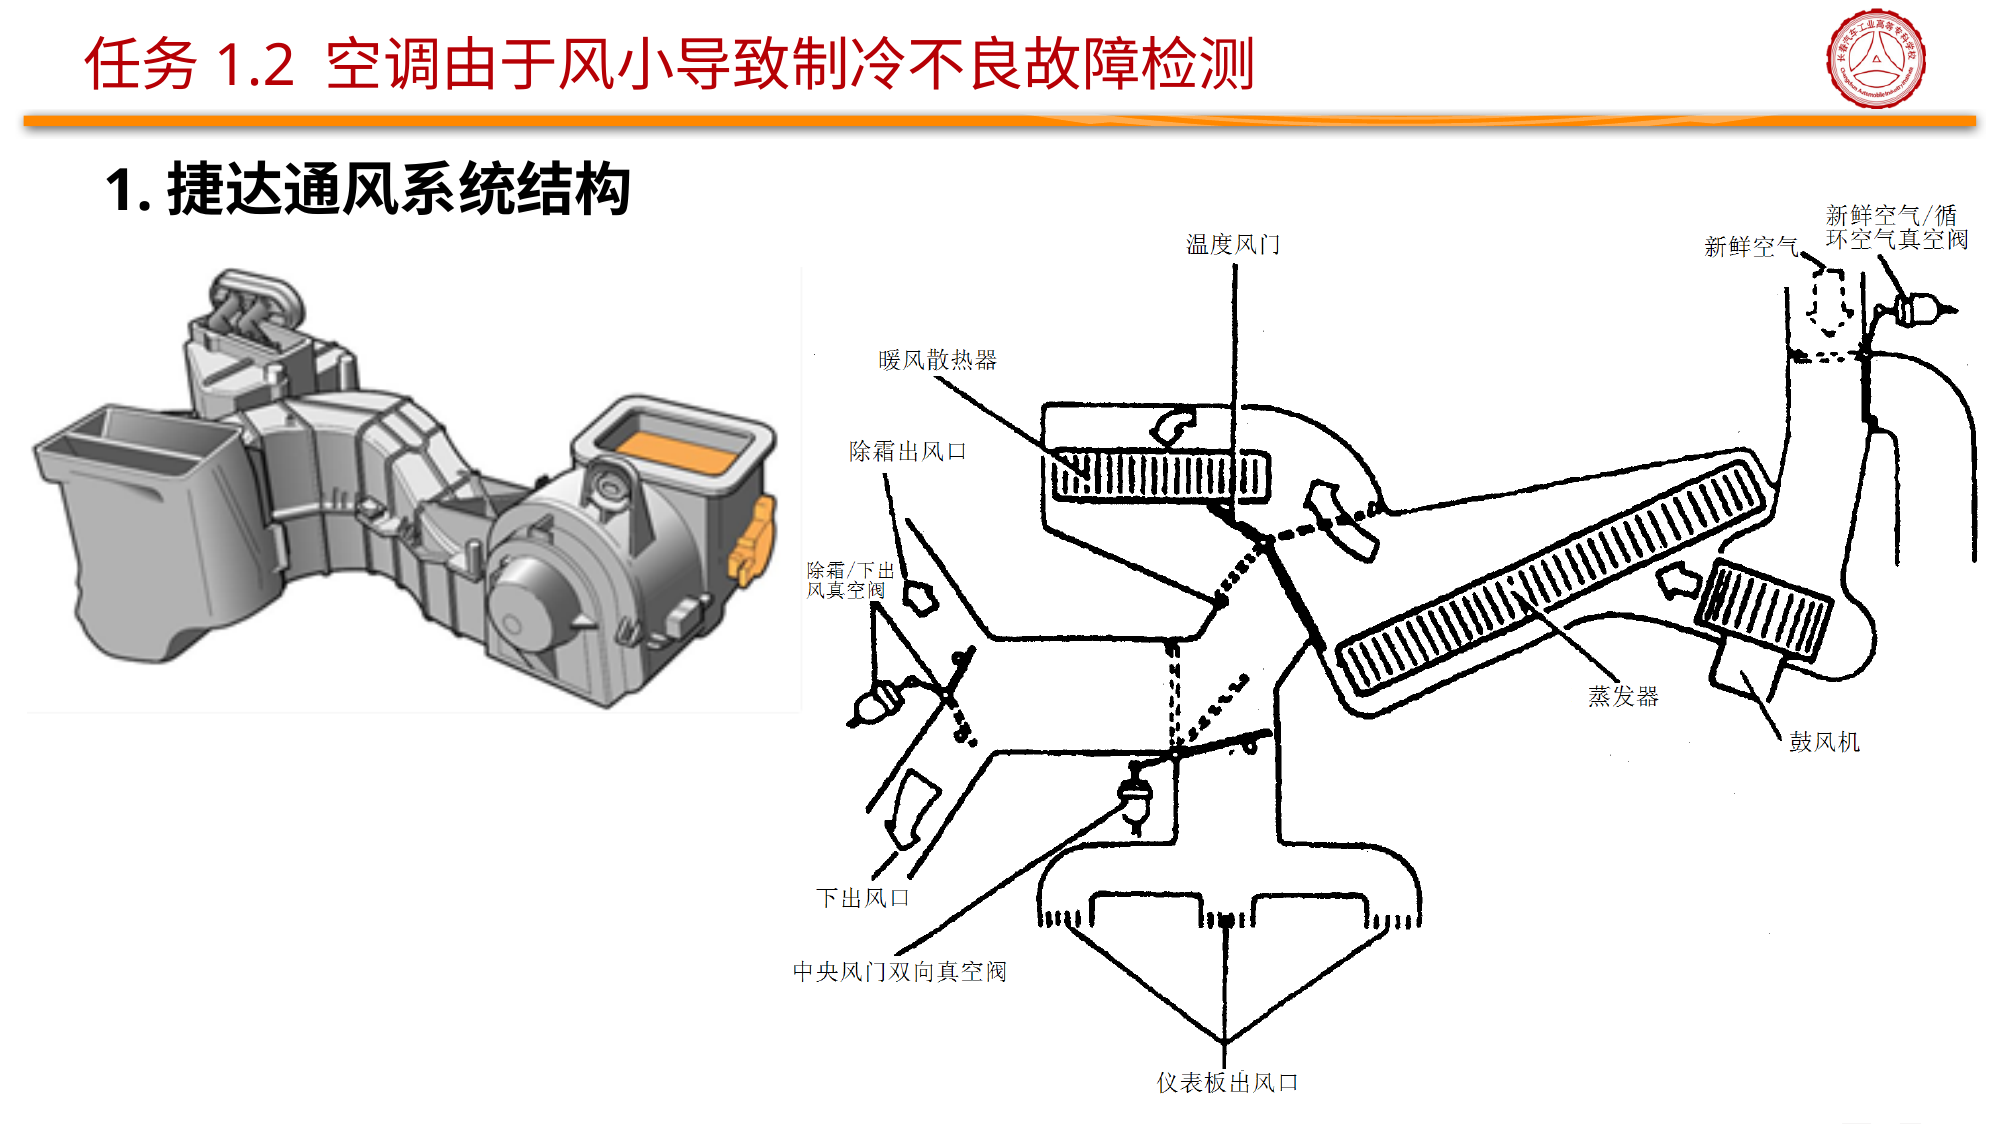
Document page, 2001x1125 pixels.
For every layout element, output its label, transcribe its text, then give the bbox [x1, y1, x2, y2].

text_box 任务1.2 空调由于风小导致制冷不良故障检测 [68, 27, 1369, 107]
picture [27, 160, 2000, 1113]
picture [1826, 8, 1926, 109]
text_box 1.捷达通风系统结构 [88, 144, 922, 229]
